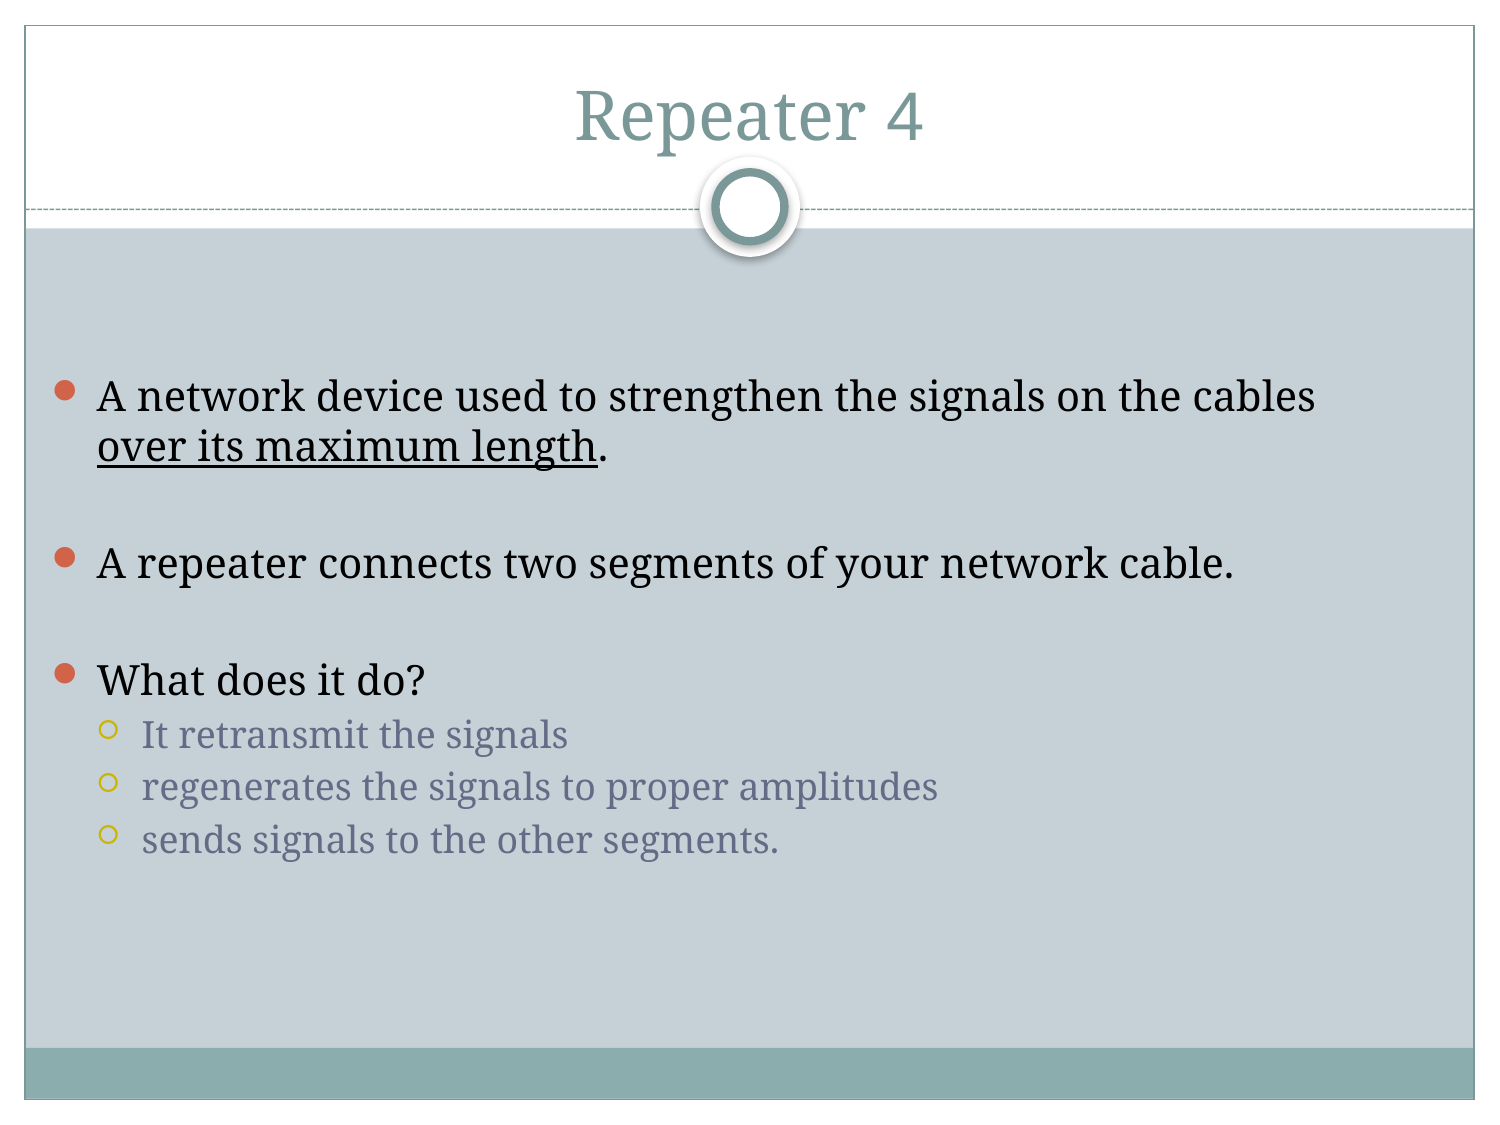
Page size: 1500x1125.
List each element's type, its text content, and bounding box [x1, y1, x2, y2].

title 4 Repeater [49, 37, 1450, 162]
list A network device used to strengthen the signals on the cables over its maximum length. A repeater connects two segments of your network cable. What does it do? It retransmit the signals regenerates the signals to proper amplitudes sends signals to the other segments. [36, 362, 1425, 1055]
